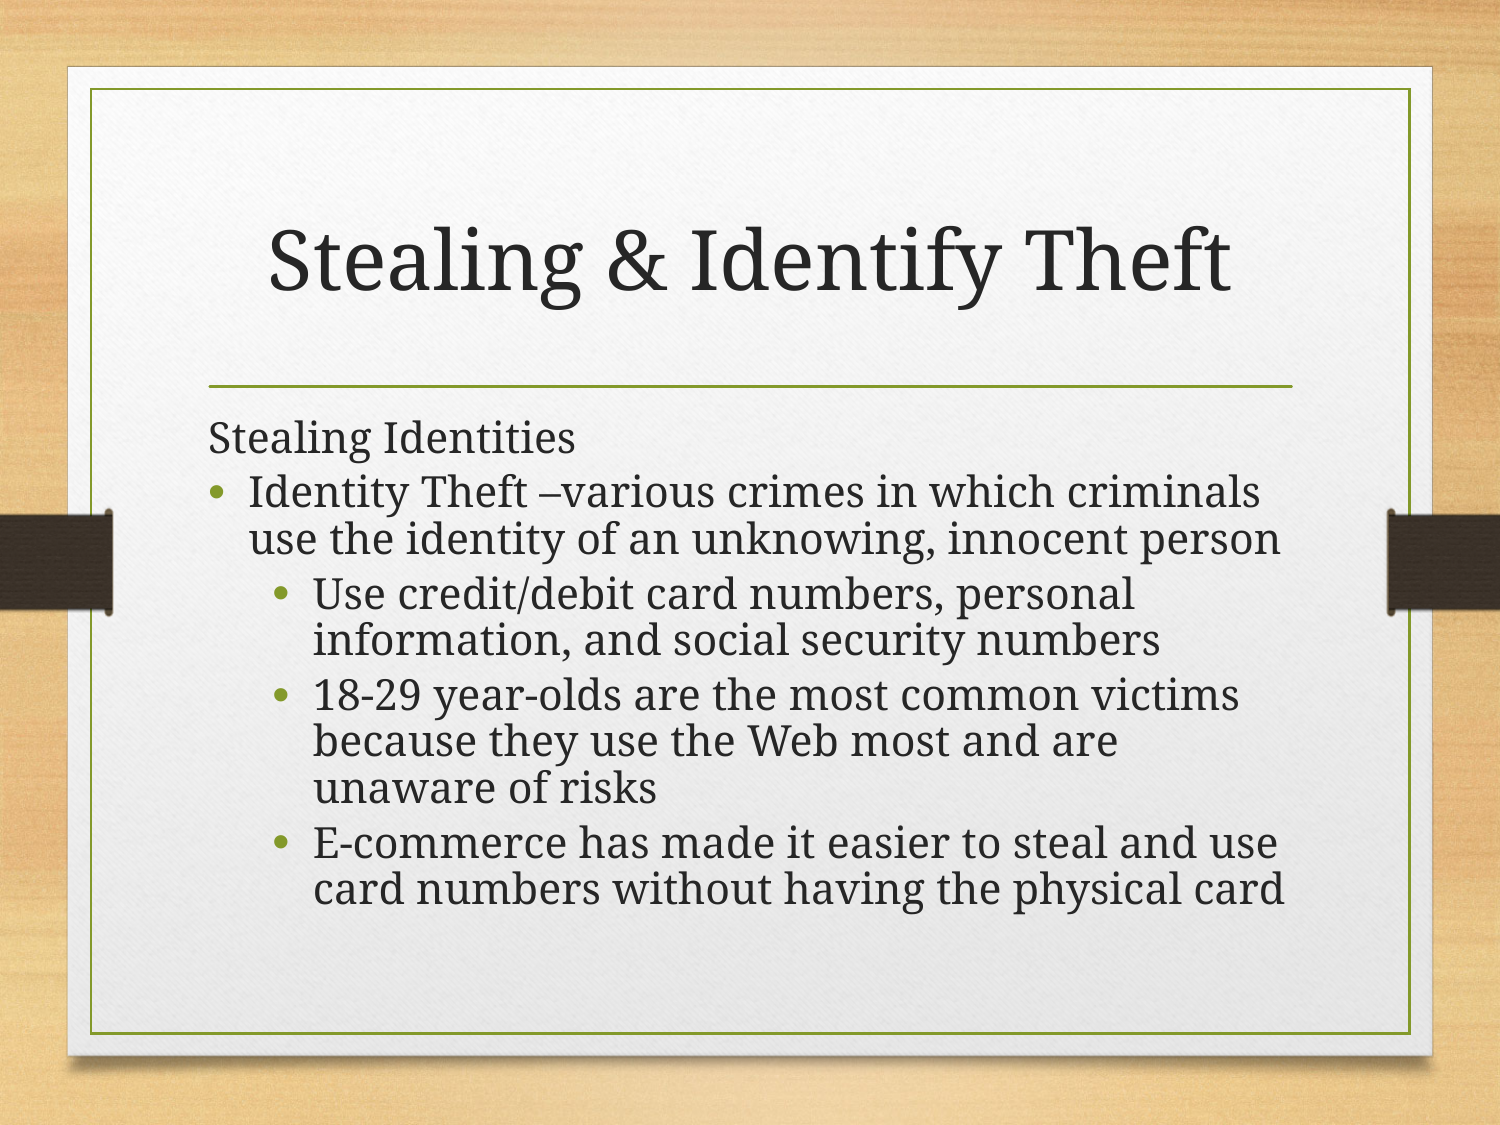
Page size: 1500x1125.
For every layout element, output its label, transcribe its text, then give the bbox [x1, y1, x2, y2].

title Stealing & Identify Theft [193, 150, 1309, 365]
picture [0, 0, 1500, 1125]
list Stealing Identities Identity Theft –various crimes in which criminals use the identity of an unknowing, innocent person Use credit/debit card numbers, personal information, and social security numbers 18-29 year-olds are the most common victims because they use the Web most and are unaware of risks E-commerce has made it easier to steal and use card numbers without having the physical card [193, 408, 1309, 974]
